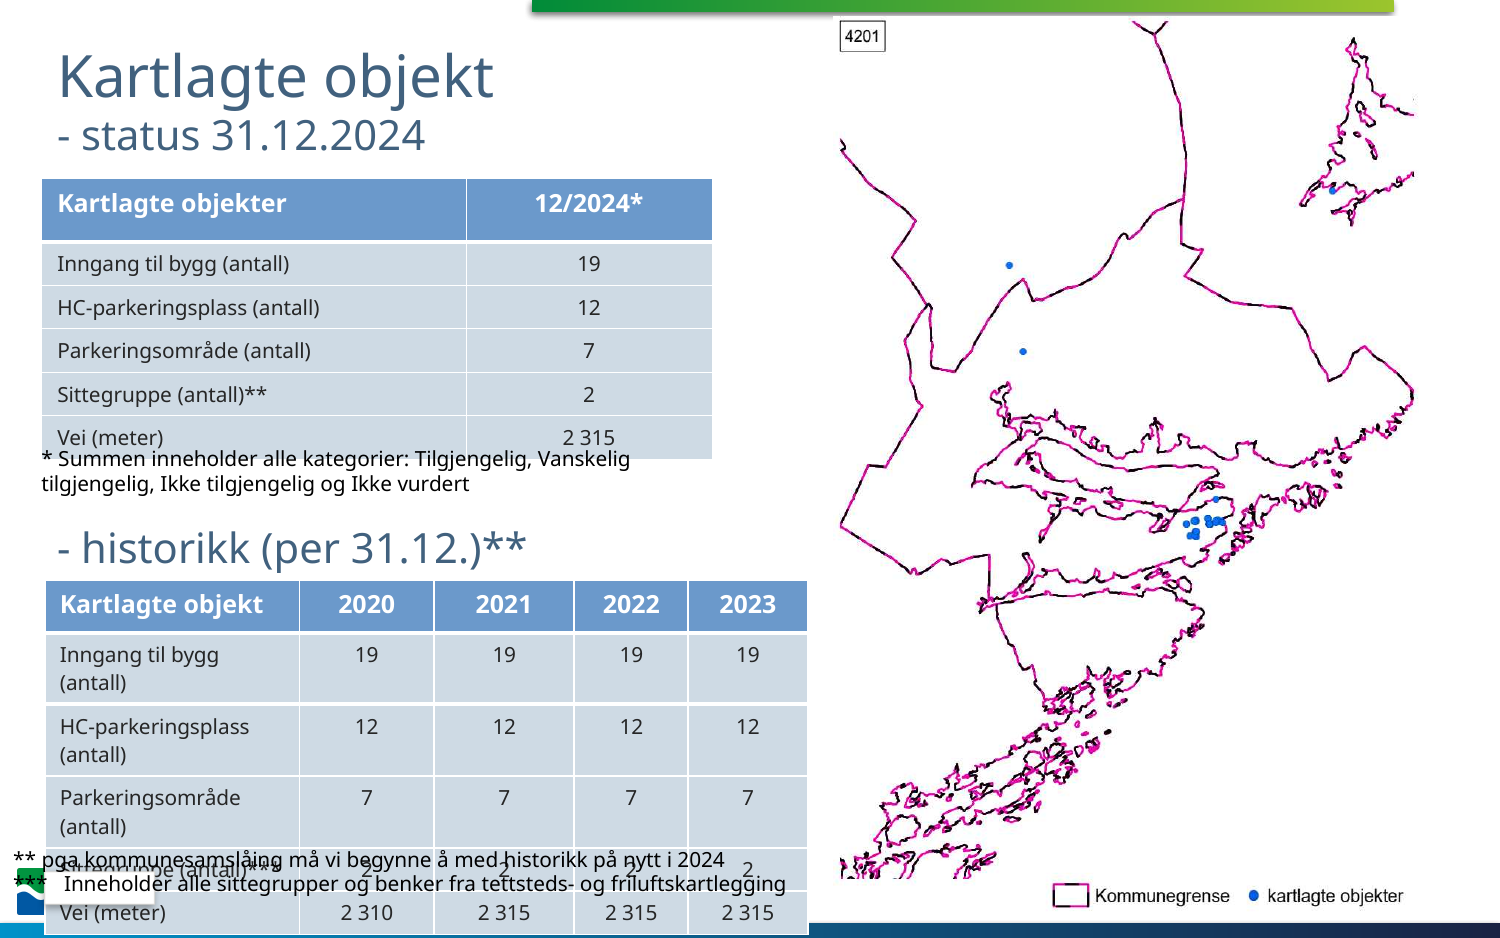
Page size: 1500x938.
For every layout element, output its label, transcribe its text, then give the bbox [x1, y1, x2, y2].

table_cell 2 310 [300, 904, 433, 934]
table_cell 12 [689, 706, 807, 775]
table_cell Vei (meter) [46, 904, 299, 934]
table_cell 12 [435, 706, 573, 775]
table_cell 7 [689, 777, 807, 847]
table_cell 19 [435, 635, 573, 702]
table_cell 12 [467, 286, 712, 328]
table_cell 2 315 [467, 416, 712, 459]
table_header 12/2024* [467, 179, 712, 240]
text_box Kartlagte objekt - status 31.12.2024 [42, 24, 828, 167]
table_header 2021 [435, 581, 573, 631]
table_cell 2 315 [575, 904, 687, 934]
table_cell Inngang til bygg (antall) [46, 635, 299, 702]
table_cell 19 [467, 244, 712, 285]
table_cell 12 [575, 706, 687, 775]
table_header Kartlagte objekt [46, 581, 299, 631]
table_header Kartlagte objekter [42, 179, 466, 240]
table_cell 7 [300, 777, 433, 838]
table_header 2023 [689, 581, 807, 631]
table_cell 7 [467, 329, 712, 372]
table_cell Inngang til bygg (antall) [42, 244, 466, 285]
table_cell 19 [575, 635, 687, 702]
table_cell 2 [802, 849, 807, 890]
table_cell Sittegruppe (antall)** [42, 373, 466, 415]
table_cell 2 315 [435, 904, 573, 934]
table_cell 7 [435, 777, 573, 838]
table_header 2020 [300, 581, 433, 631]
text_box ** pga kommunesamslåing må vi begynne å med historikk på nytt i 2024 *** Inneholder alle sittegrupper og benker fra tettsteds- og friluftskartlegging [0, 838, 802, 904]
table_cell HC-parkeringsplass (antall) [42, 286, 466, 328]
table_cell 19 [689, 635, 807, 702]
table_cell 2 315 [689, 892, 807, 934]
table_cell Parkeringsområde (antall) [46, 777, 299, 838]
table_header 2022 [575, 581, 687, 631]
text_box - historikk (per 31.12.)** [42, 496, 828, 580]
table_cell 2 [467, 373, 712, 415]
text_box * Summen inneholder alle kategorier: Tilgjengelig, Vanskelig tilgjengelig, Ikke tilgjengelig og Ikke vurdert [26, 438, 711, 504]
table_cell Parkeringsområde (antall) [42, 329, 466, 372]
picture [833, 16, 1419, 913]
table_cell HC-parkeringsplass (antall) [46, 706, 299, 775]
table_cell 19 [300, 635, 433, 702]
table_cell 7 [575, 777, 687, 838]
table_cell Vei (meter) [42, 416, 466, 438]
table_cell 12 [300, 706, 433, 775]
